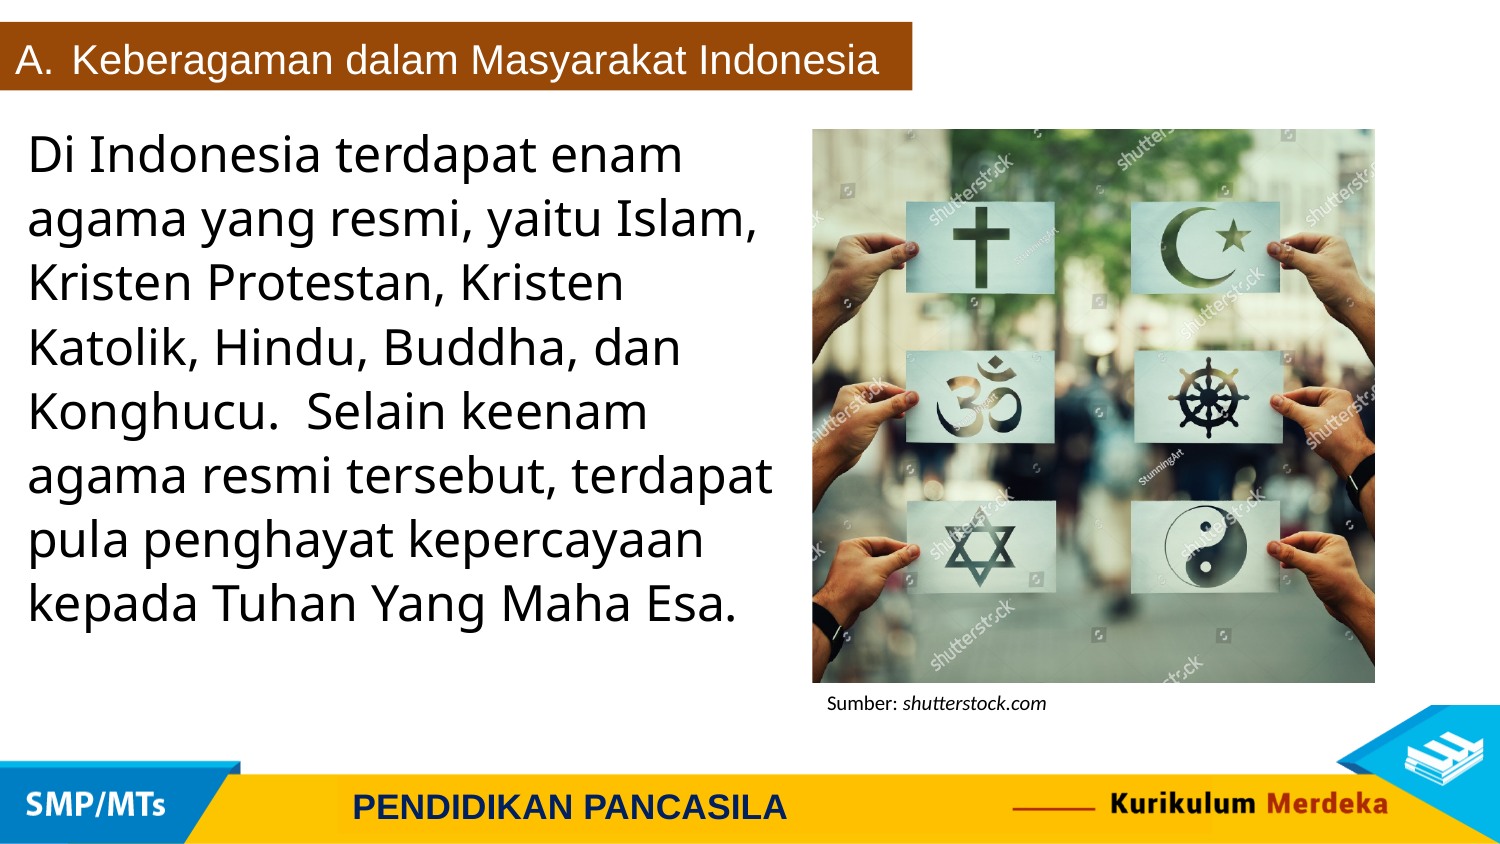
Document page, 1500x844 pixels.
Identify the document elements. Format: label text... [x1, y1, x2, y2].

picture [812, 128, 1376, 683]
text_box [0, 705, 1500, 844]
text_box Di Indonesia terdapat enam agama yang resmi, yaitu Islam, Kristen Protestan, Kristen Katolik, Hindu, Buddha, dan Konghucu. Selain keenam agama resmi tersebut, terdapat pula penghayat kepercayaan kepada Tuhan Yang Maha Esa. [0, 110, 813, 640]
text_box Keberagaman dalam Masyarakat Indonesia [0, 20, 914, 93]
text_box Sumber: shutterstock.com [812, 689, 1100, 704]
